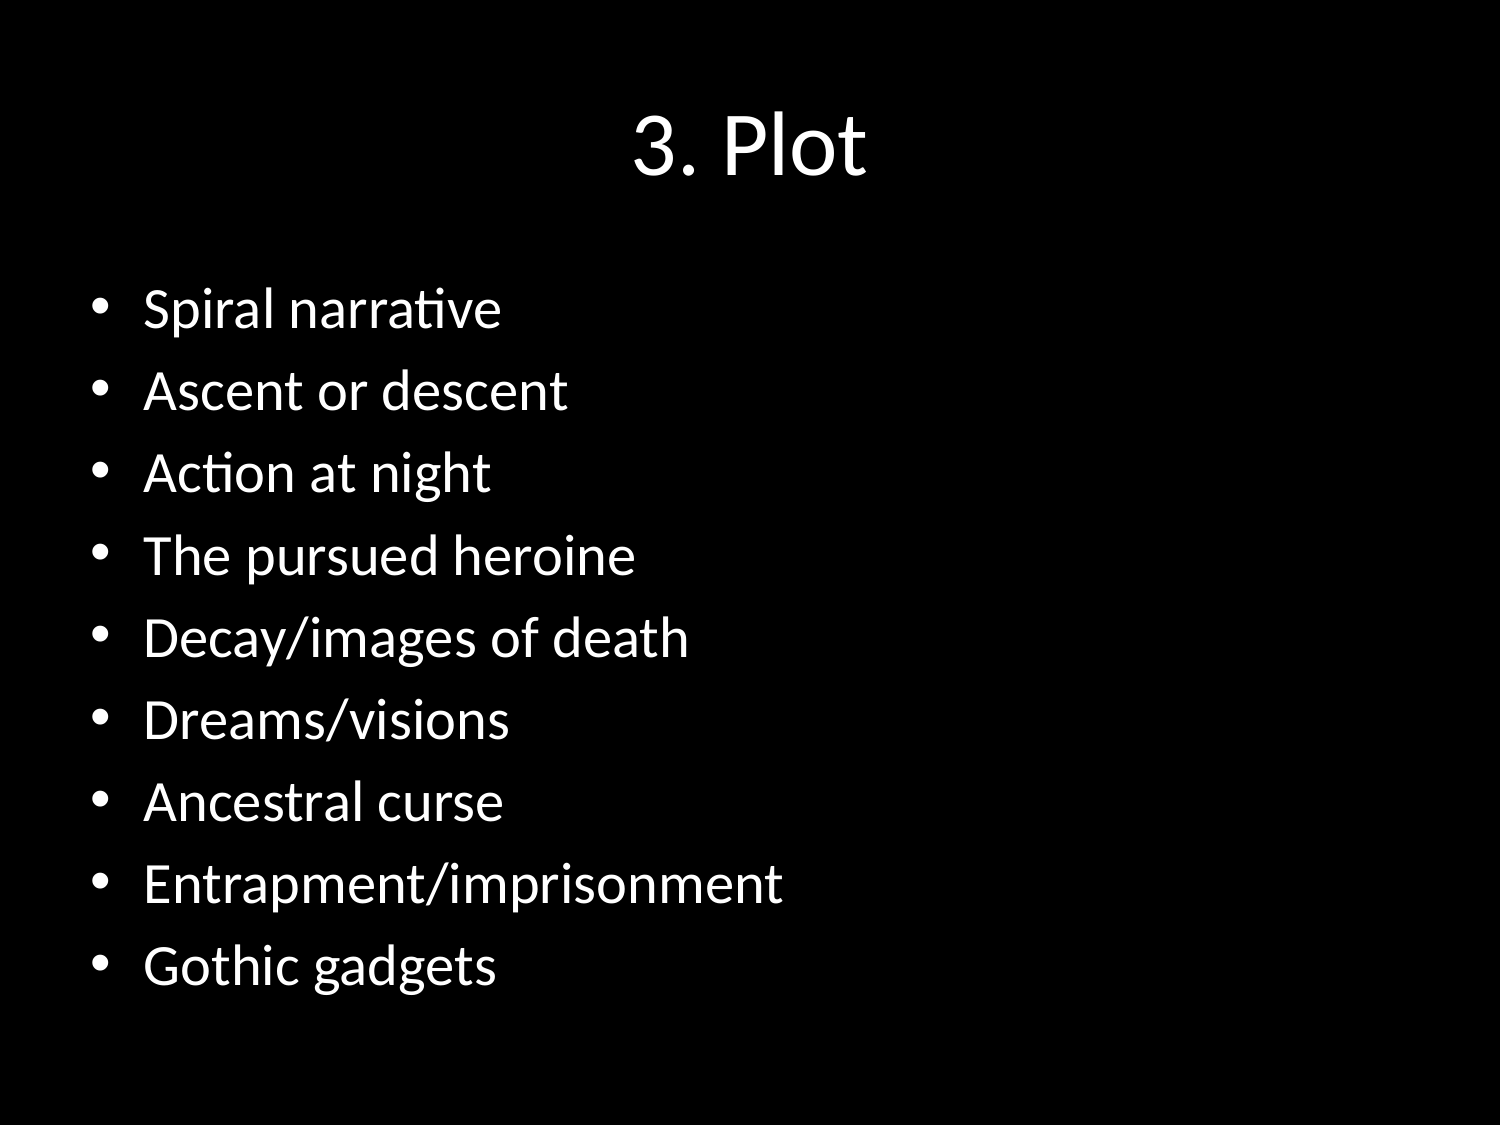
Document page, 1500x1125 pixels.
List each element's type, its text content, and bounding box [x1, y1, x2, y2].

list Spiral narrative Ascent or descent Action at night The pursued heroine Decay/images of death Dreams/visions Ancestral curse Entrapment/imprisonment Gothic gadgets [75, 262, 1425, 1005]
title 3. Plot [75, 45, 1425, 233]
